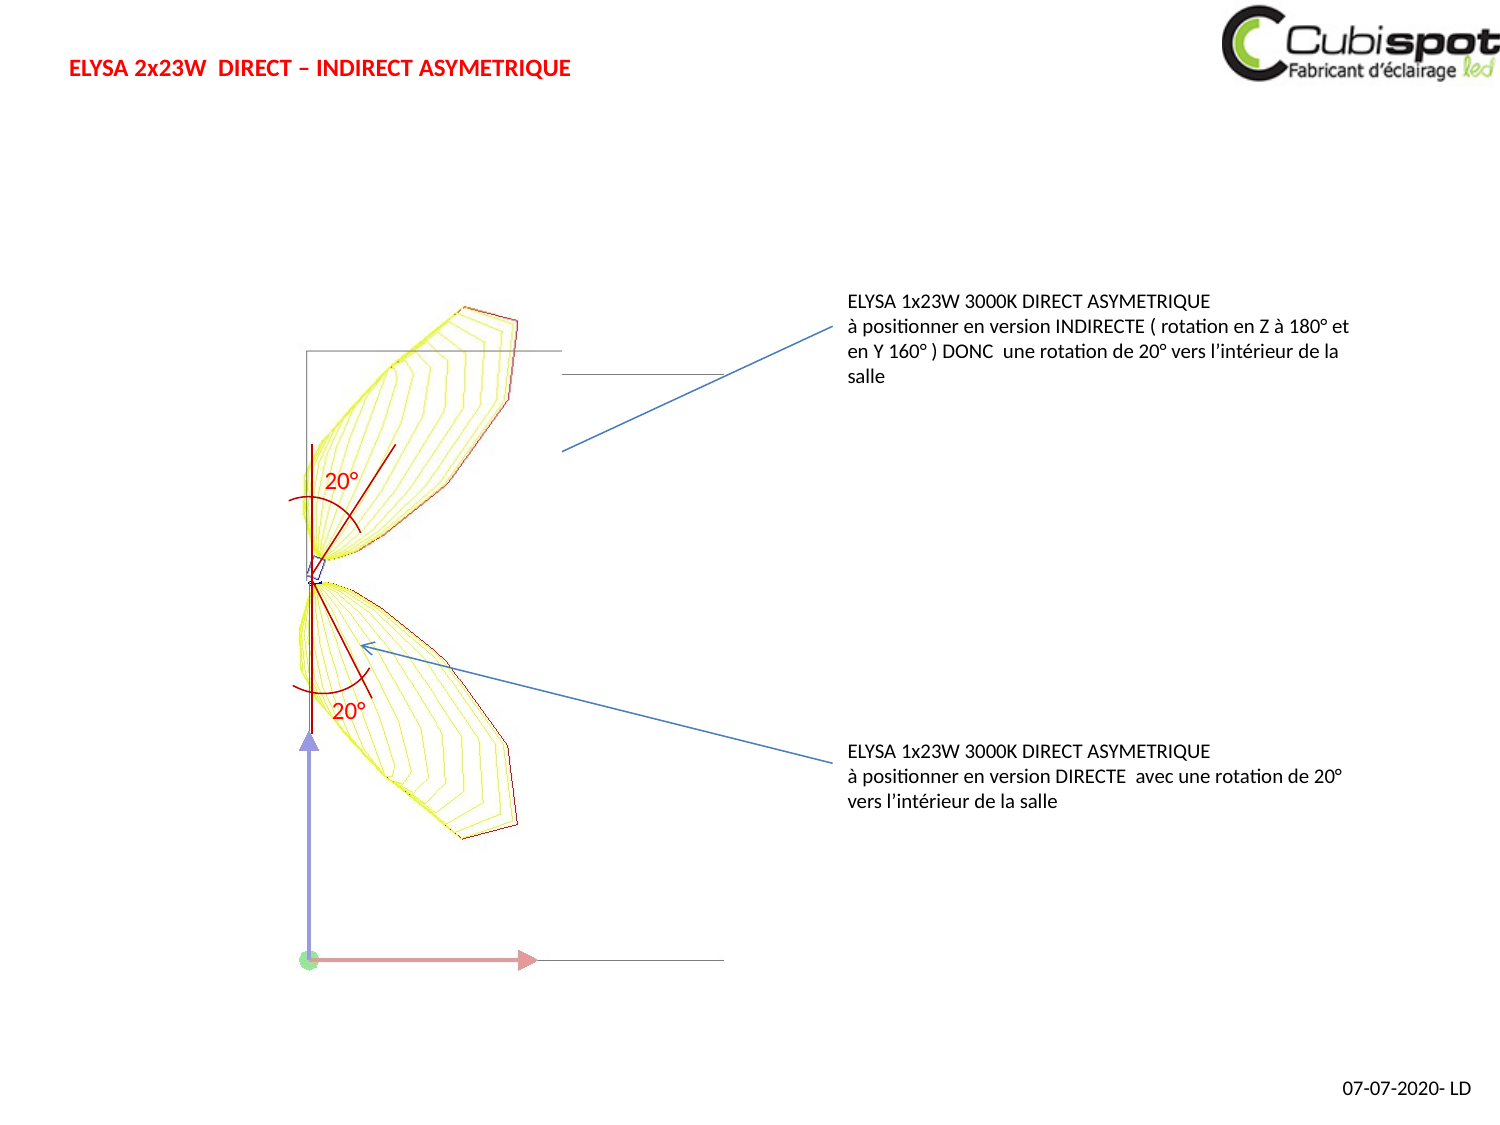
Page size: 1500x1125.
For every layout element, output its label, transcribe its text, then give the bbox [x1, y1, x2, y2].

text_box 07-07-2020- LD [1327, 1067, 1487, 1107]
picture [42, 169, 732, 986]
text_box ELYSA 1x23W 3000K DIRECT ASYMETRIQUE à positionner en version DIRECTE avec une rotation de 20° vers l’intérieur de la salle [832, 730, 1376, 821]
text_box ELYSA 1x23W 3000K DIRECT ASYMETRIQUE à positionner en version INDIRECTE ( rotation en Z à 180° et en Y 160° ) DONC une rotation de 20° vers l’intérieur de la salle [832, 280, 1376, 396]
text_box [359, 644, 833, 764]
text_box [567, 326, 833, 565]
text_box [313, 444, 396, 575]
picture [1222, 0, 1500, 93]
text_box ELYSA 2x23W DIRECT – INDIRECT ASYMETRIQUE [48, 44, 588, 90]
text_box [317, 589, 373, 699]
